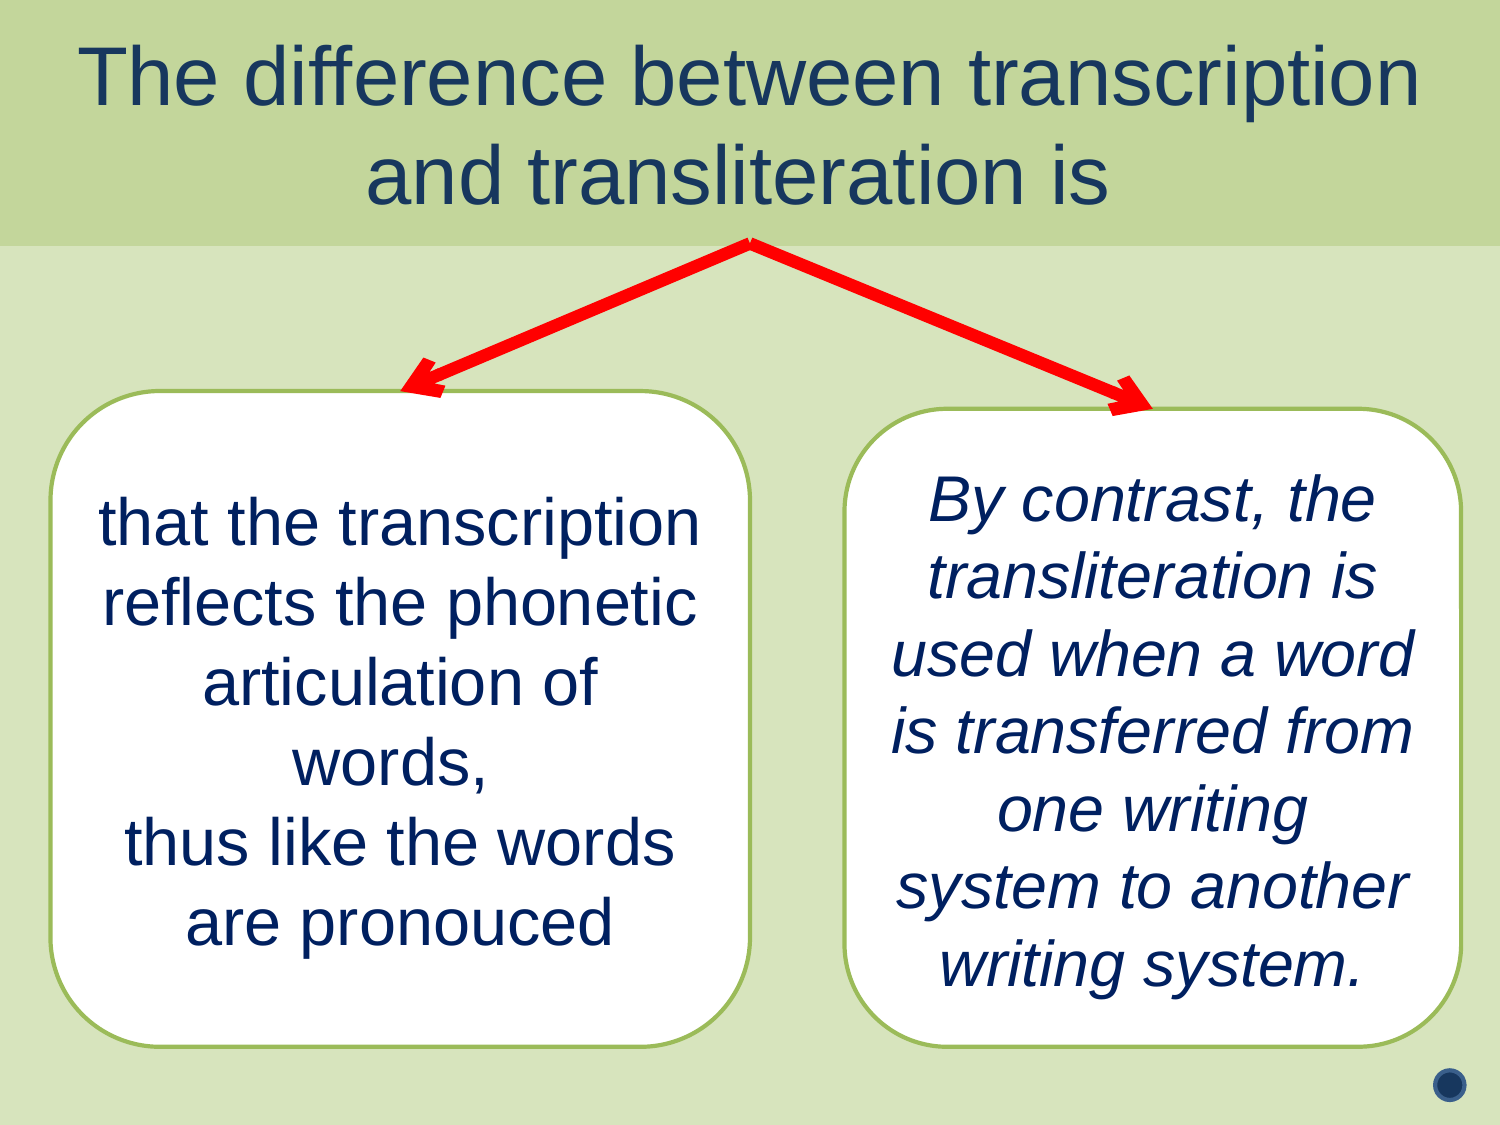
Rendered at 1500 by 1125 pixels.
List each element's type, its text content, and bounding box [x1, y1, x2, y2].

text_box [50, 243, 747, 1048]
text_box The difference between transcription and transliteration is [0, 0, 1500, 246]
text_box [749, 243, 1462, 1048]
text_box [1433, 1068, 1467, 1103]
